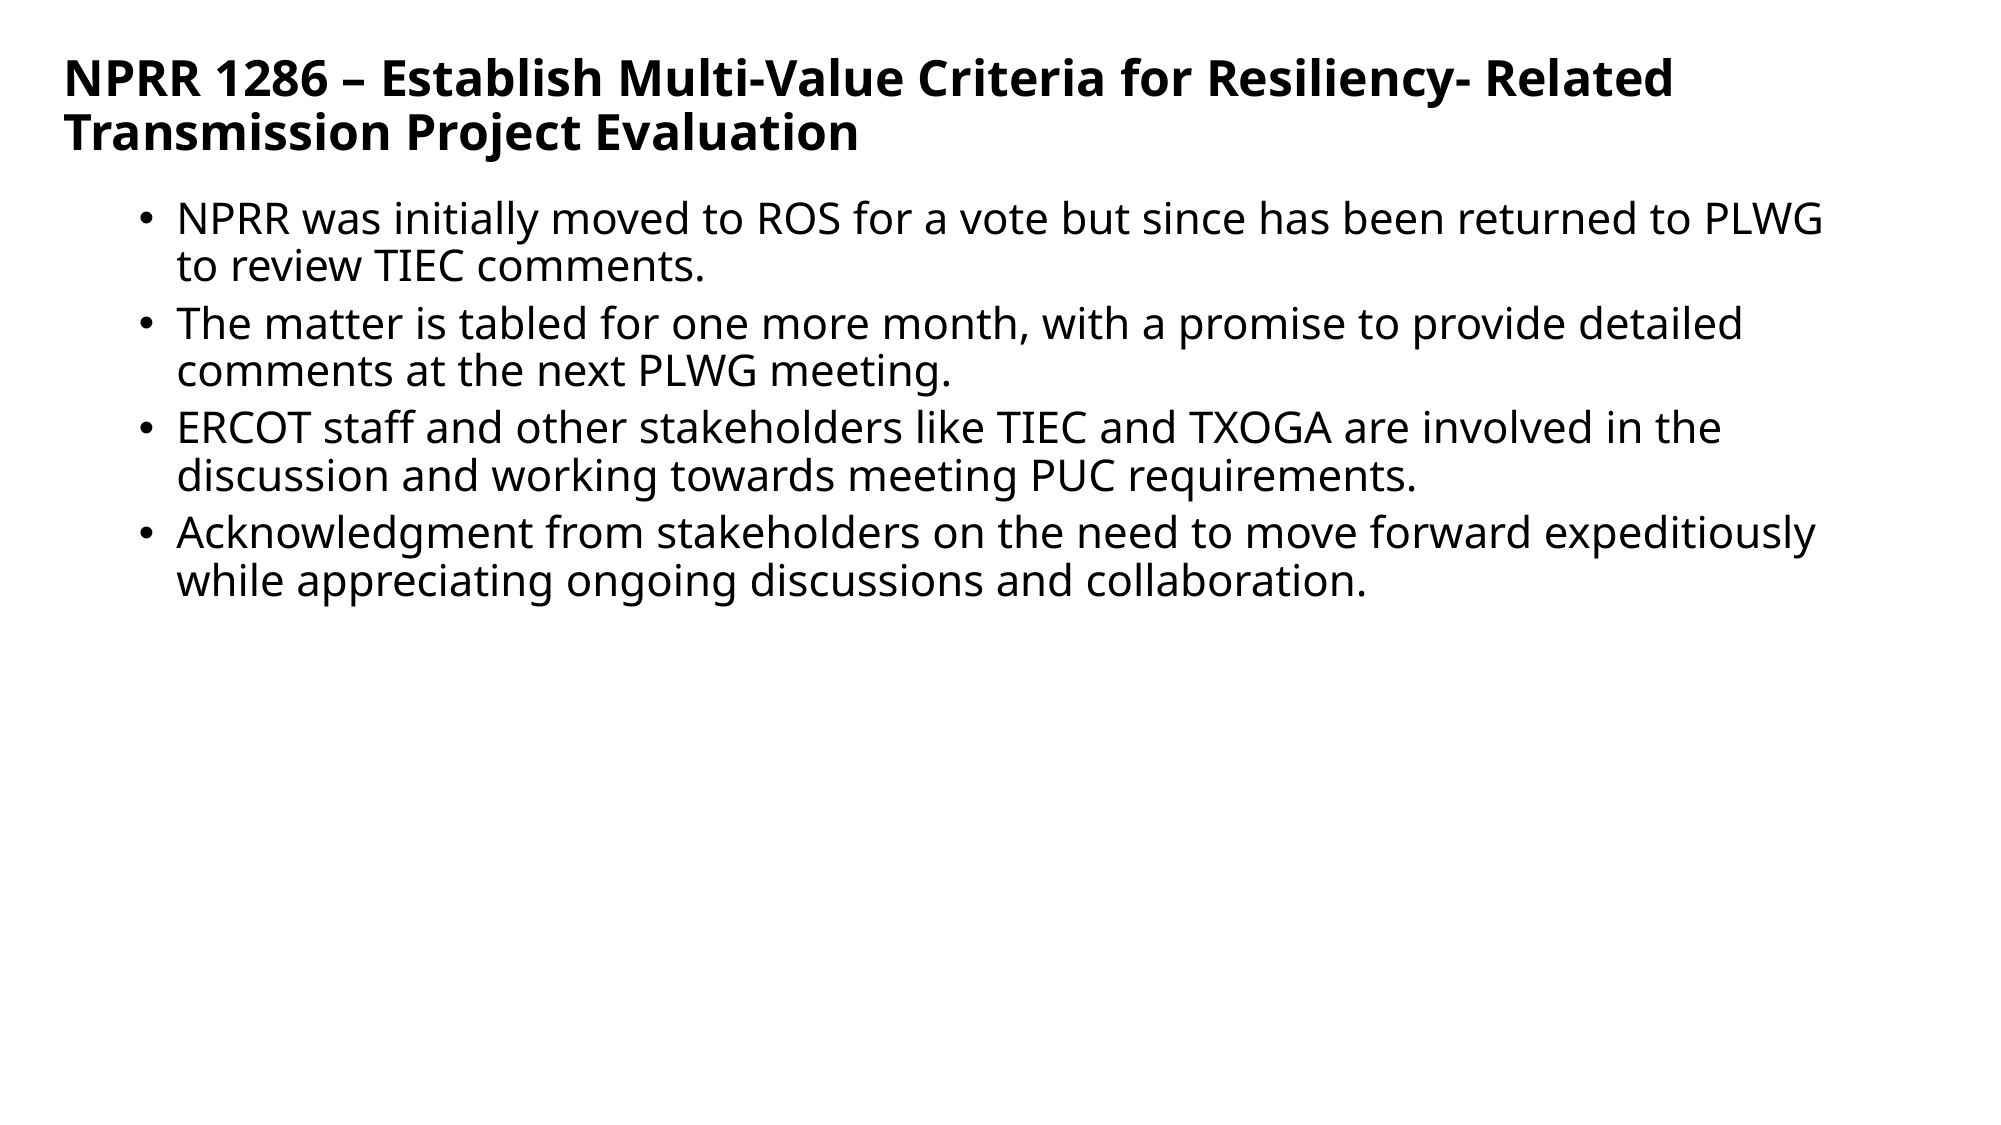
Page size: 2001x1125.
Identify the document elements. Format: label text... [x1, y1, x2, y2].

list NPRR 1286 – Establish Multi-Value Criteria for Resiliency- Related Transmission Project Evaluation NPRR was initially moved to ROS for a vote but since has been returned to PLWG to review TIEC comments. The matter is tabled for one more month, with a promise to provide detailed comments at the next PLWG meeting. ERCOT staff and other stakeholders like TIEC and TXOGA are involved in the discussion and working towards meeting PUC requirements. Acknowledgment from stakeholders on the need to move forward expeditiously while appreciating ongoing discussions and collaboration. [48, 45, 1888, 616]
